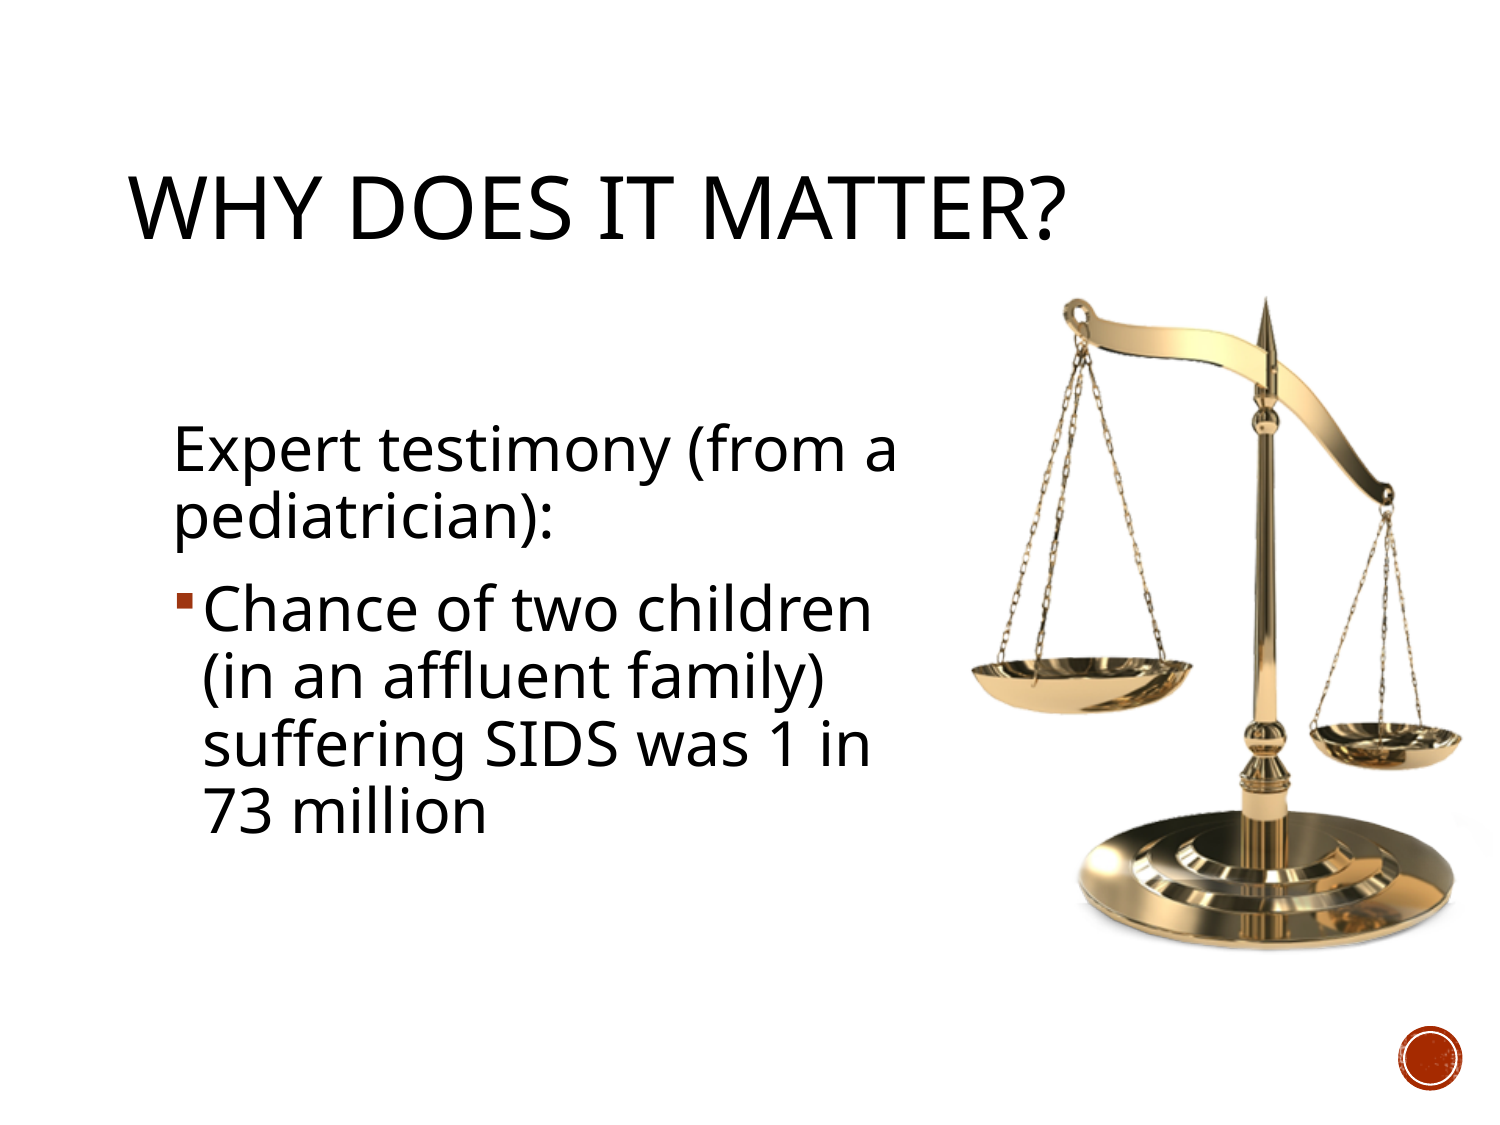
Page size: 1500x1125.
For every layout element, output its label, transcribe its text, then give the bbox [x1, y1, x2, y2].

title Why Does it Matter? [112, 79, 1388, 344]
picture [967, 285, 1493, 955]
